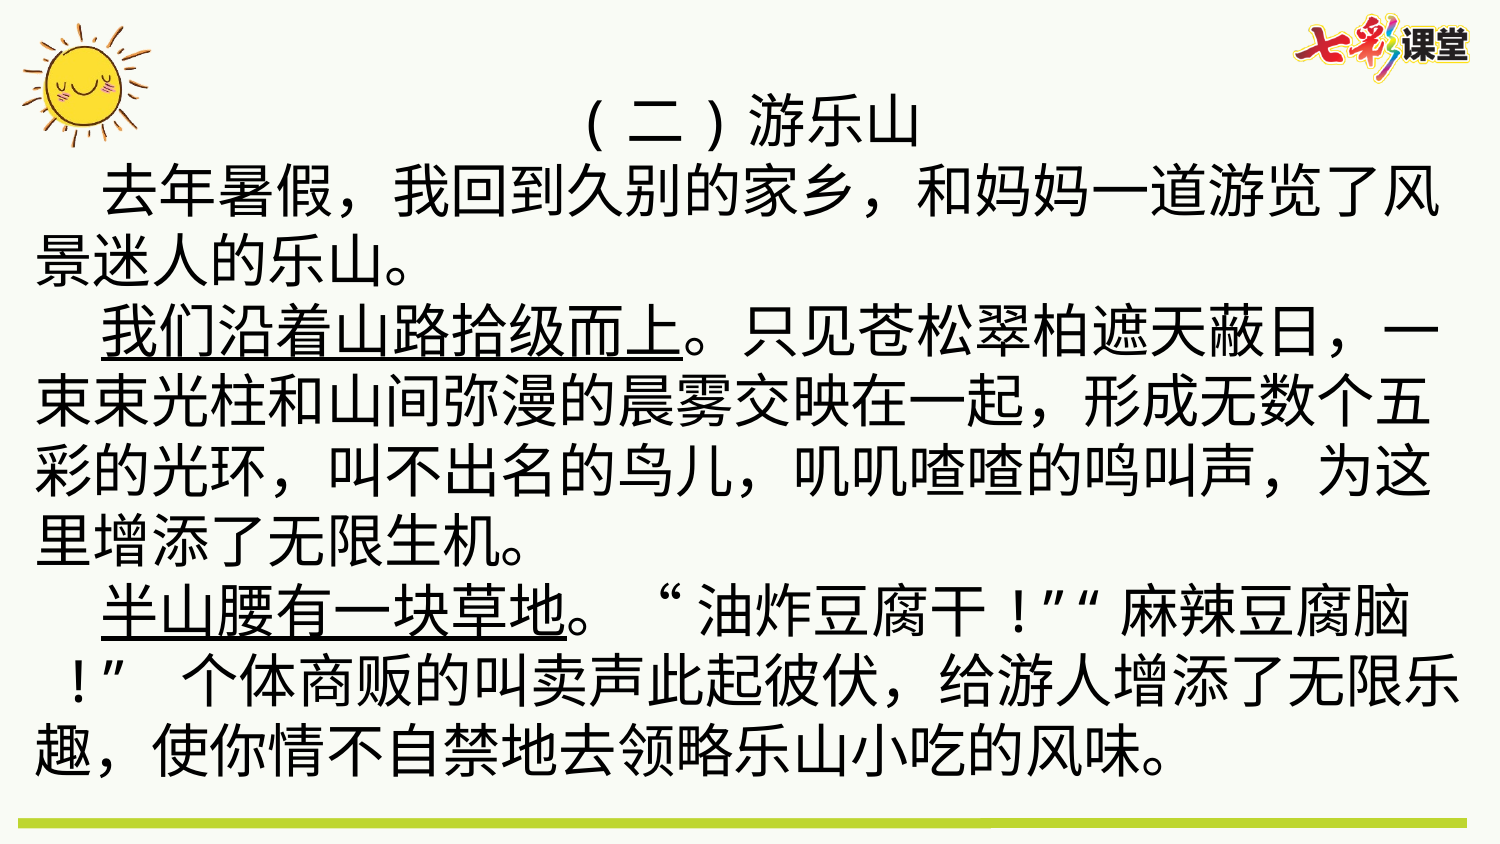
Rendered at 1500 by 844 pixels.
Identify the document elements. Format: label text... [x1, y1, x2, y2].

picture [1291, 9, 1472, 76]
text_box (二)游乐山 去年暑假，我回到久别的家乡，和妈妈一道游览了风景迷人的乐山。 我们沿着山路拾级而上。只见苍松翠柏遮天蔽日，一束束光柱和山间弥漫的晨雾交映在一起，形成无数个五彩的光环，叫不出名的鸟儿，叽叽喳喳的鸣叫声，为这里增添了无限生机。 半山腰有一块草地。“ 油炸豆腐干!”“麻辣豆腐脑 !” 个体商贩的叫卖声此起彼伏，给游人增添了无限乐趣，使你情不自禁地去领略乐山小吃的风味。 [20, 76, 1481, 844]
picture [0, 0, 173, 172]
